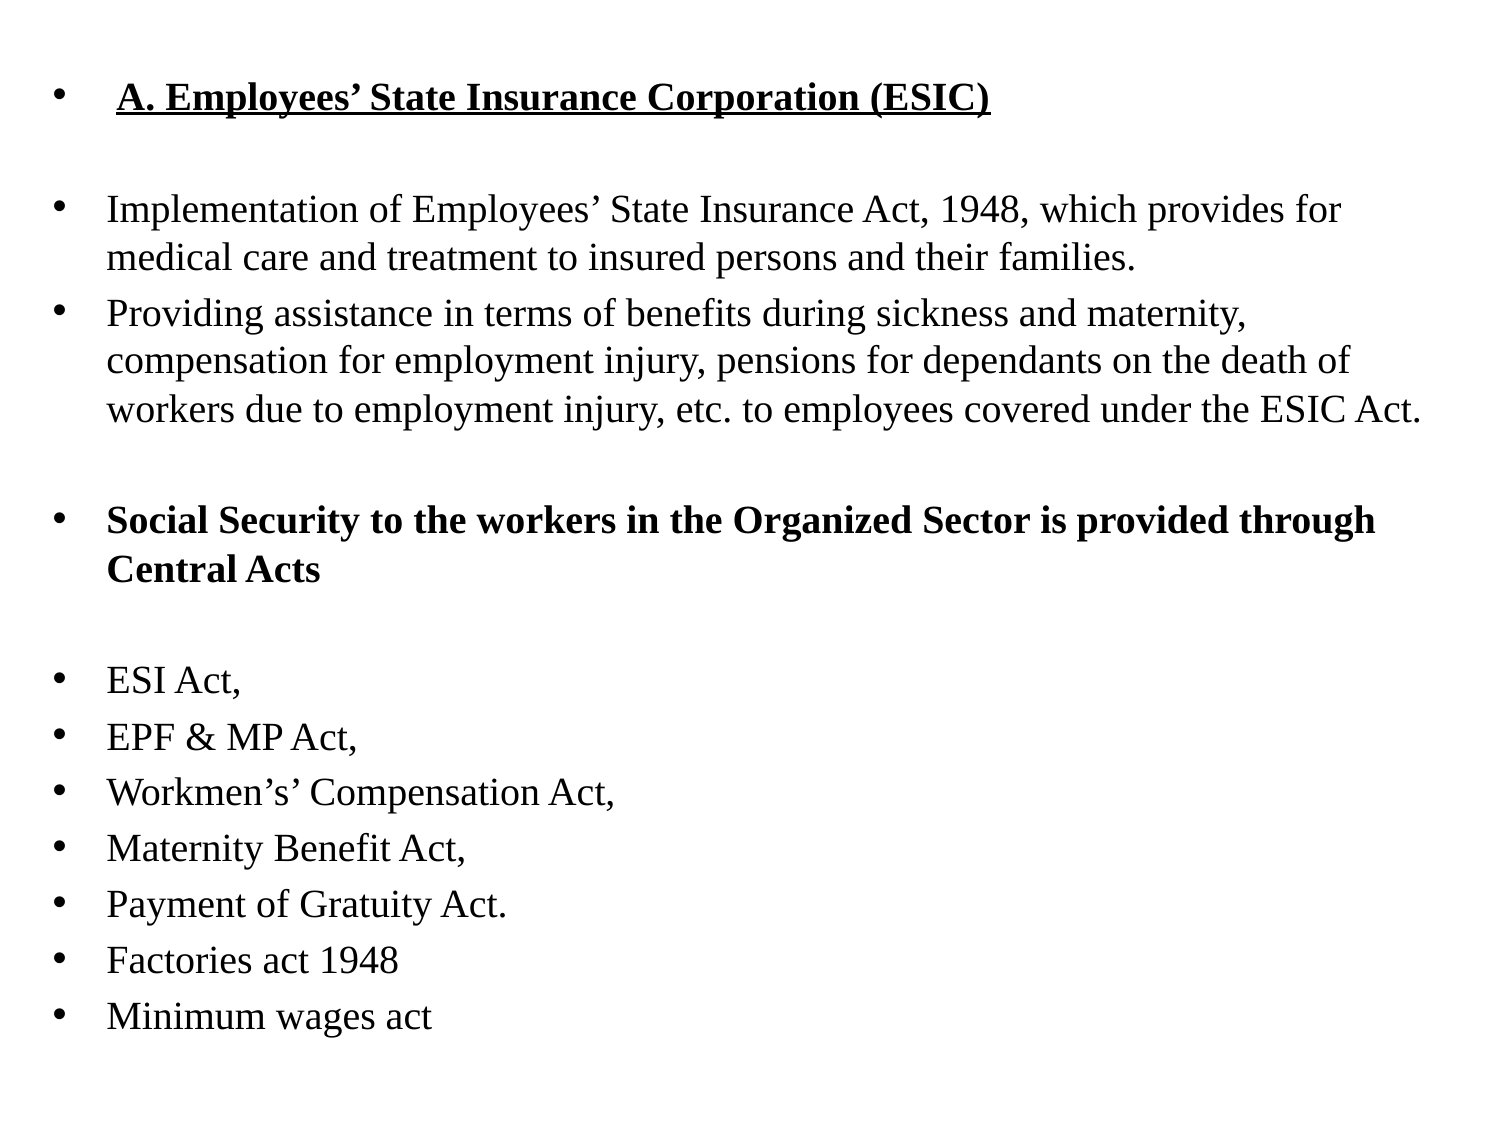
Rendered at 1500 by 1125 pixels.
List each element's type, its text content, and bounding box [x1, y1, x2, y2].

list A. Employees’ State Insurance Corporation (ESIC) Implementation of Employees’ State Insurance Act, 1948, which provides for medical care and treatment to insured persons and their families. Providing assistance in terms of benefits during sickness and maternity, compensation for employment injury, pensions for dependants on the death of workers due to employment injury, etc. to employees covered under the ESIC Act. Social Security to the workers in the Organized Sector is provided through Central Acts ESI Act, EPF & MP Act, Workmen’s’ Compensation Act, Maternity Benefit Act, Payment of Gratuity Act. Factories act 1948 Minimum wages act [37, 62, 1450, 1088]
